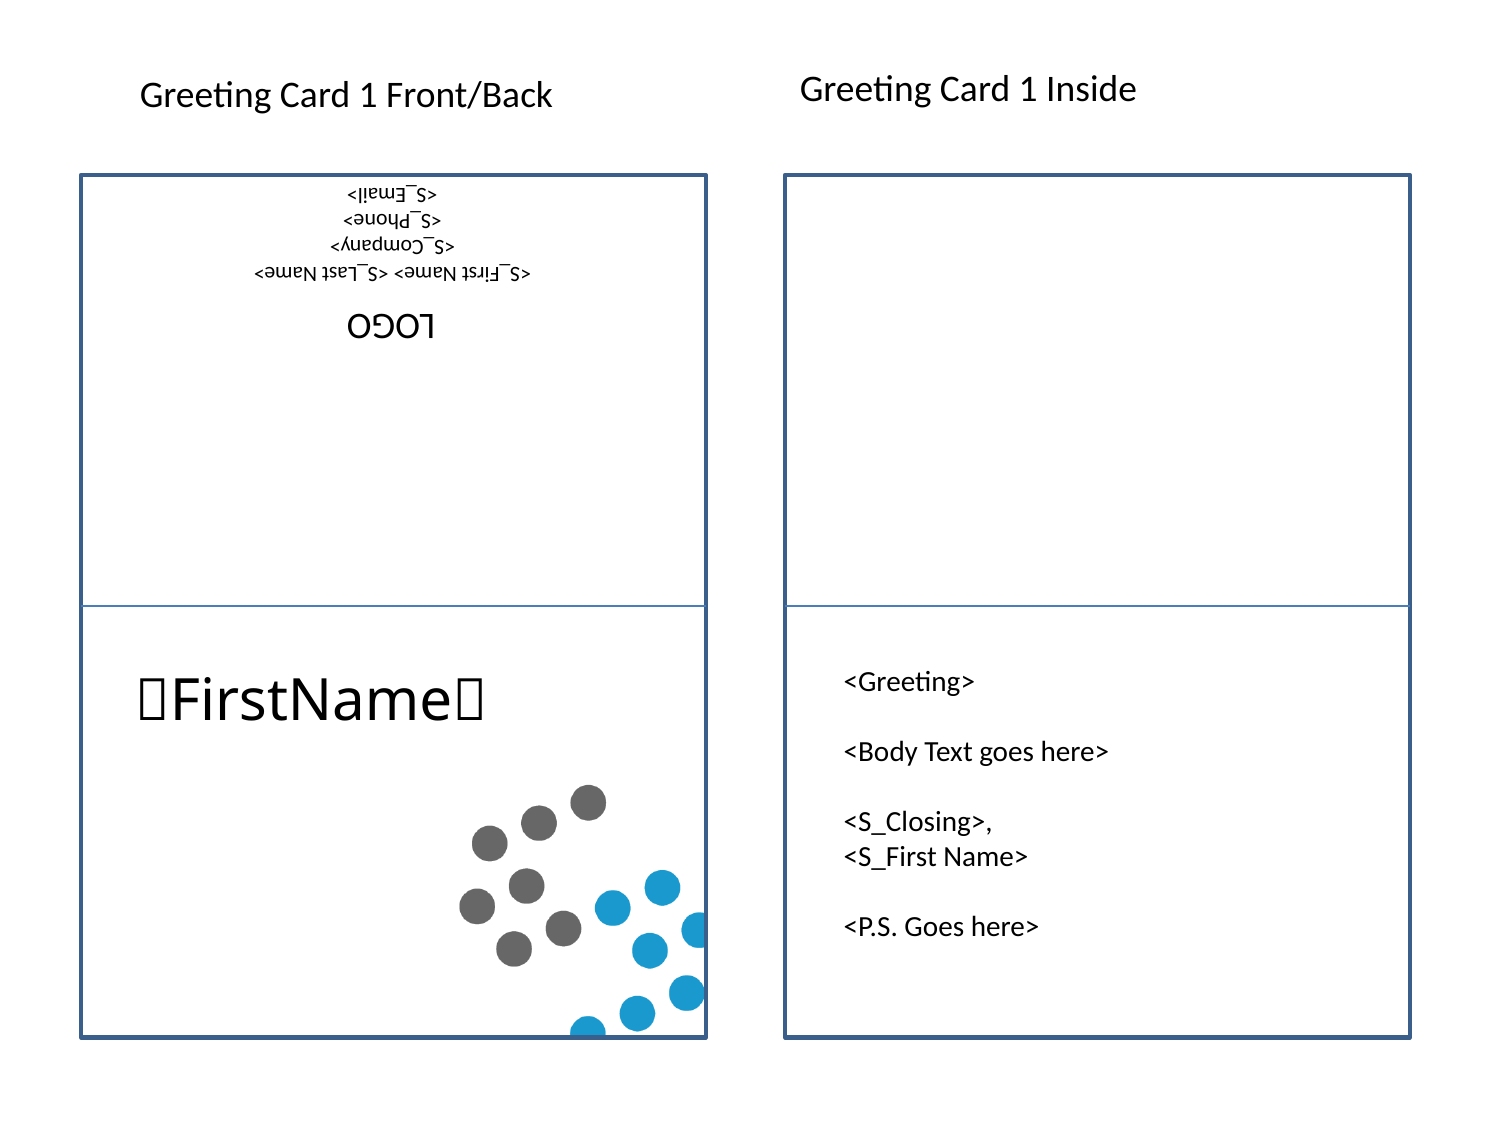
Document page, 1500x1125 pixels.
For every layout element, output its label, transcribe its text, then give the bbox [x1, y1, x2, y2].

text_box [78, 174, 707, 360]
text_box FirstName [120, 654, 620, 740]
text_box [783, 611, 1412, 1040]
text_box [79, 367, 708, 609]
text_box [79, 611, 708, 1040]
picture [453, 780, 707, 1038]
text_box [783, 173, 1412, 609]
text_box Greeting Card 1 Inside [784, 56, 1323, 116]
text_box Greeting Card 1 Front/Back [124, 62, 663, 123]
text_box <Greeting> <Body Text goes here> <S_Closing>, <S_First Name> <P.S. Goes here> [828, 654, 1279, 950]
